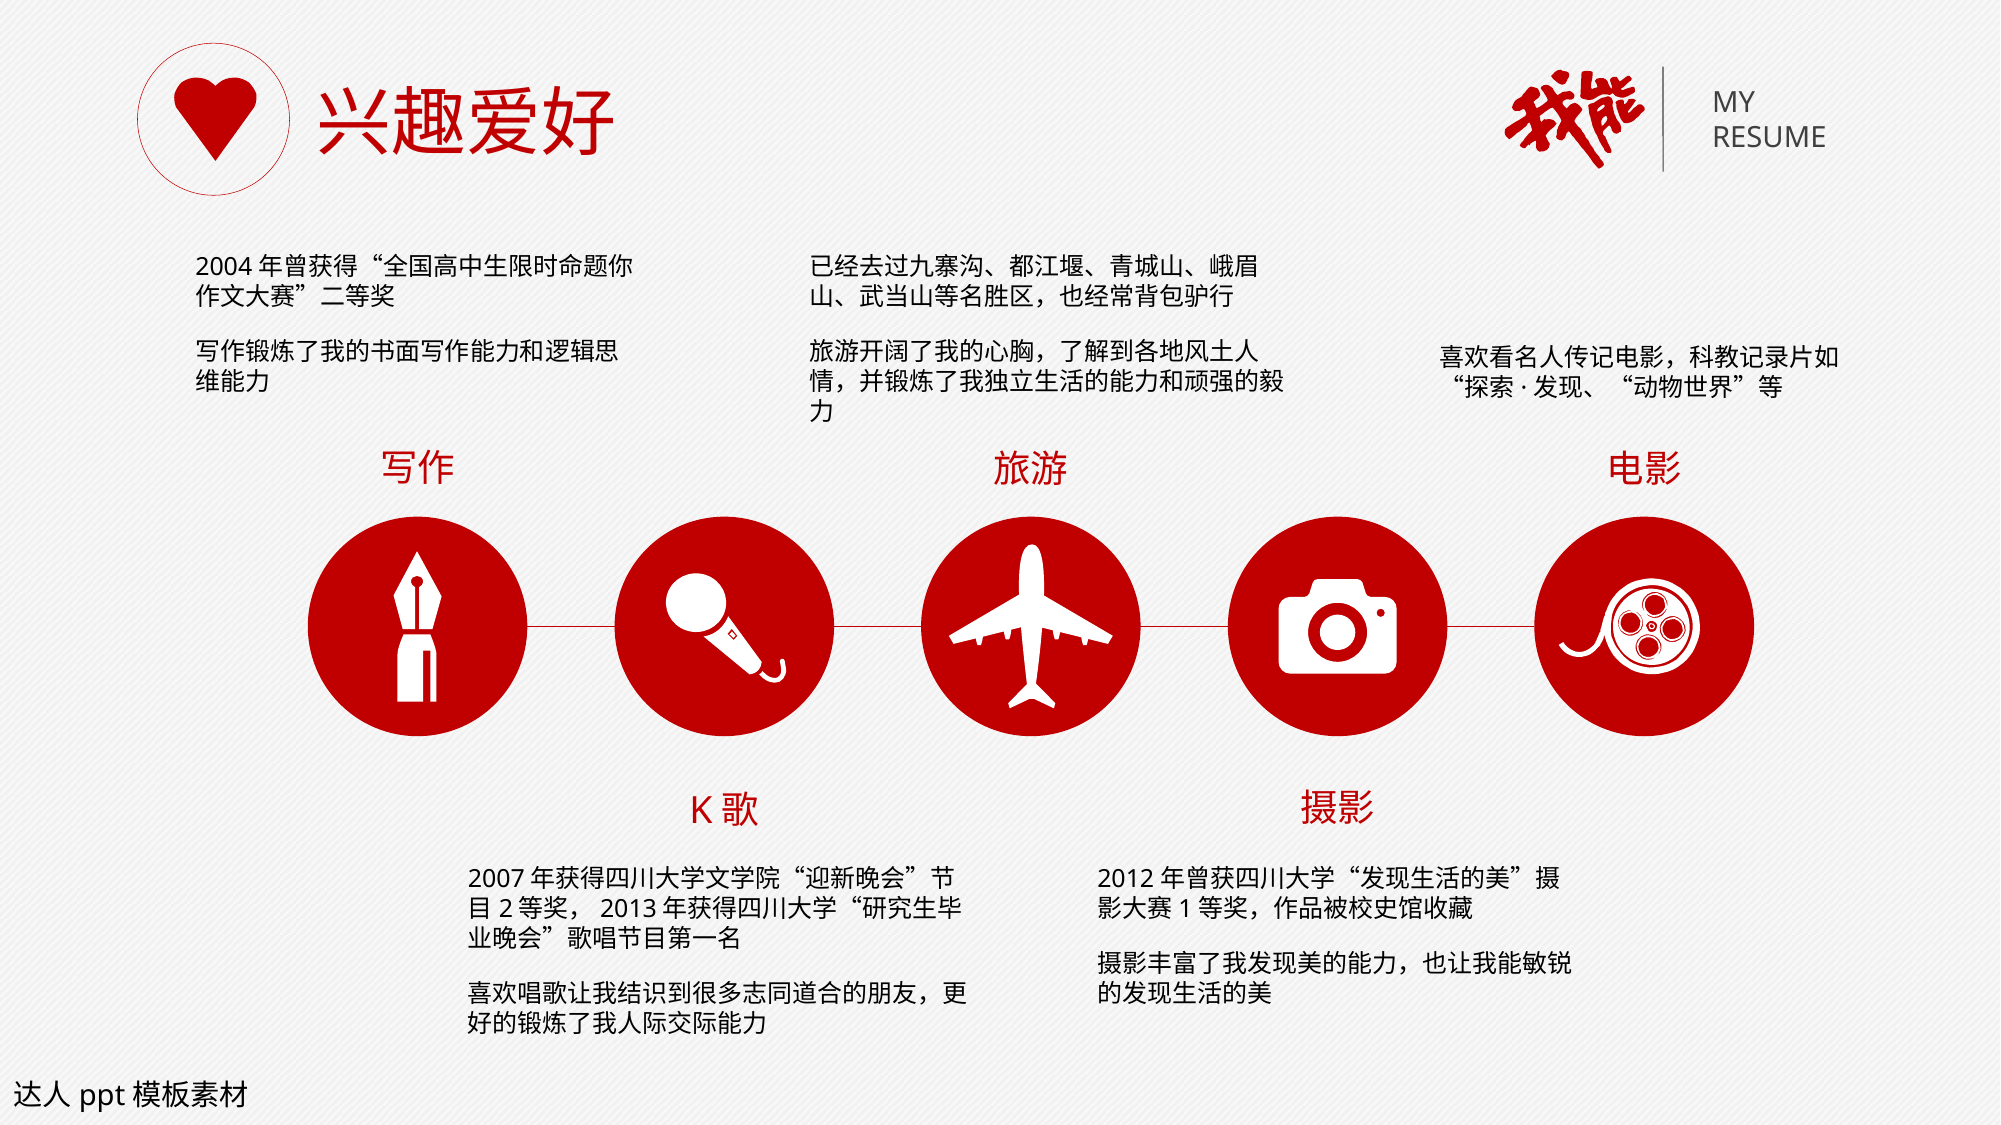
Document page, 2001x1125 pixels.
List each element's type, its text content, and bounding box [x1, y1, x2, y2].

text_box 喜欢看名人传记电影，科教记录片如“探索·发现、“动物世界”等 [1424, 334, 1864, 409]
text_box [1588, 96, 1622, 153]
text_box 写作 [307, 436, 528, 496]
text_box [1580, 70, 1635, 100]
text_box [137, 43, 290, 196]
text_box [174, 77, 257, 161]
text_box 2012年曾获四川大学“发现生活的美”摄影大赛1等奖，作品被校史馆收藏 摄影丰富了我发现美的能力，也让我能敏锐的发现生活的美 [1082, 855, 1593, 1015]
text_box 旅游 [921, 437, 1141, 498]
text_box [920, 516, 1141, 737]
text_box [1504, 84, 1604, 169]
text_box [307, 516, 528, 737]
text_box MY RESUME [1697, 76, 1842, 161]
text_box 达人ppt模板素材 [0, 1069, 264, 1119]
picture [0, 0, 2001, 1125]
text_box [1534, 516, 1755, 737]
title 兴趣爱好 [301, 66, 1281, 172]
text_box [614, 516, 835, 737]
text_box [1615, 98, 1645, 124]
text_box 2004年曾获得“全国高中生限时命题你作文大赛”二等奖 写作锻炼了我的书面写作能力和逻辑思维能力 [180, 243, 654, 403]
text_box 2007年获得四川大学文学院“迎新晚会”节目2等奖，2013年获得四川大学“研究生毕业晚会”歌唱节目第一名 喜欢唱歌让我结识到很多志同道合的朋友，更好的锻炼了我人际交际能力 [453, 855, 996, 1045]
text_box 电影 [1534, 437, 1755, 498]
text_box 已经去过九寨沟、都江堰、青城山、峨眉山、武当山等名胜区，也经常背包驴行 旅游开阔了我的心胸，了解到各地风土人情，并锻炼了我独立生活的能力和顽强的毅力 [794, 243, 1303, 433]
text_box K歌 [614, 778, 835, 839]
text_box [1227, 516, 1448, 737]
text_box 摄影 [1227, 776, 1448, 837]
text_box [1551, 69, 1570, 85]
